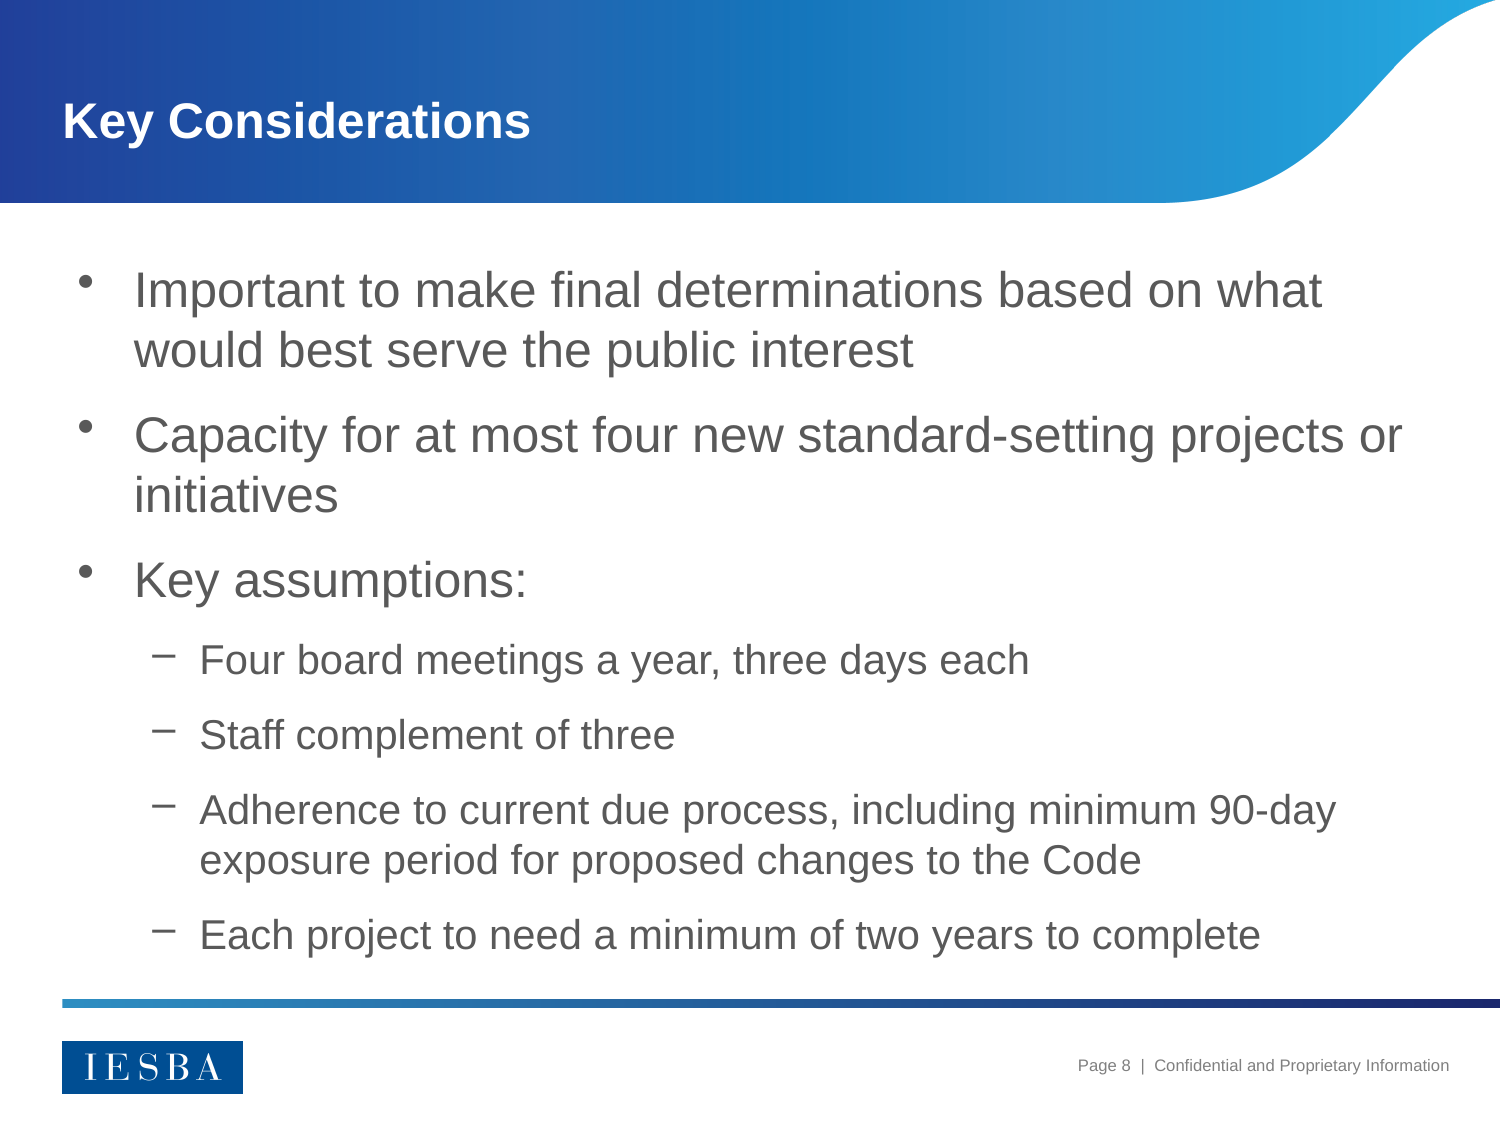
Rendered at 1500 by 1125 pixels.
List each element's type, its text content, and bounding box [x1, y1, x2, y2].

picture [0, 0, 1497, 203]
picture [62, 1041, 243, 1094]
title Key Considerations [62, 75, 1300, 163]
list Important to make final determinations based on what would best serve the public interest Capacity for at most four new standard-setting projects or initiatives Key assumptions: Four board meetings a year, three days each Staff complement of three Adherence to current due process, including minimum 90-day exposure period for proposed changes to the Code Each project to need a minimum of two years to complete [62, 249, 1475, 988]
